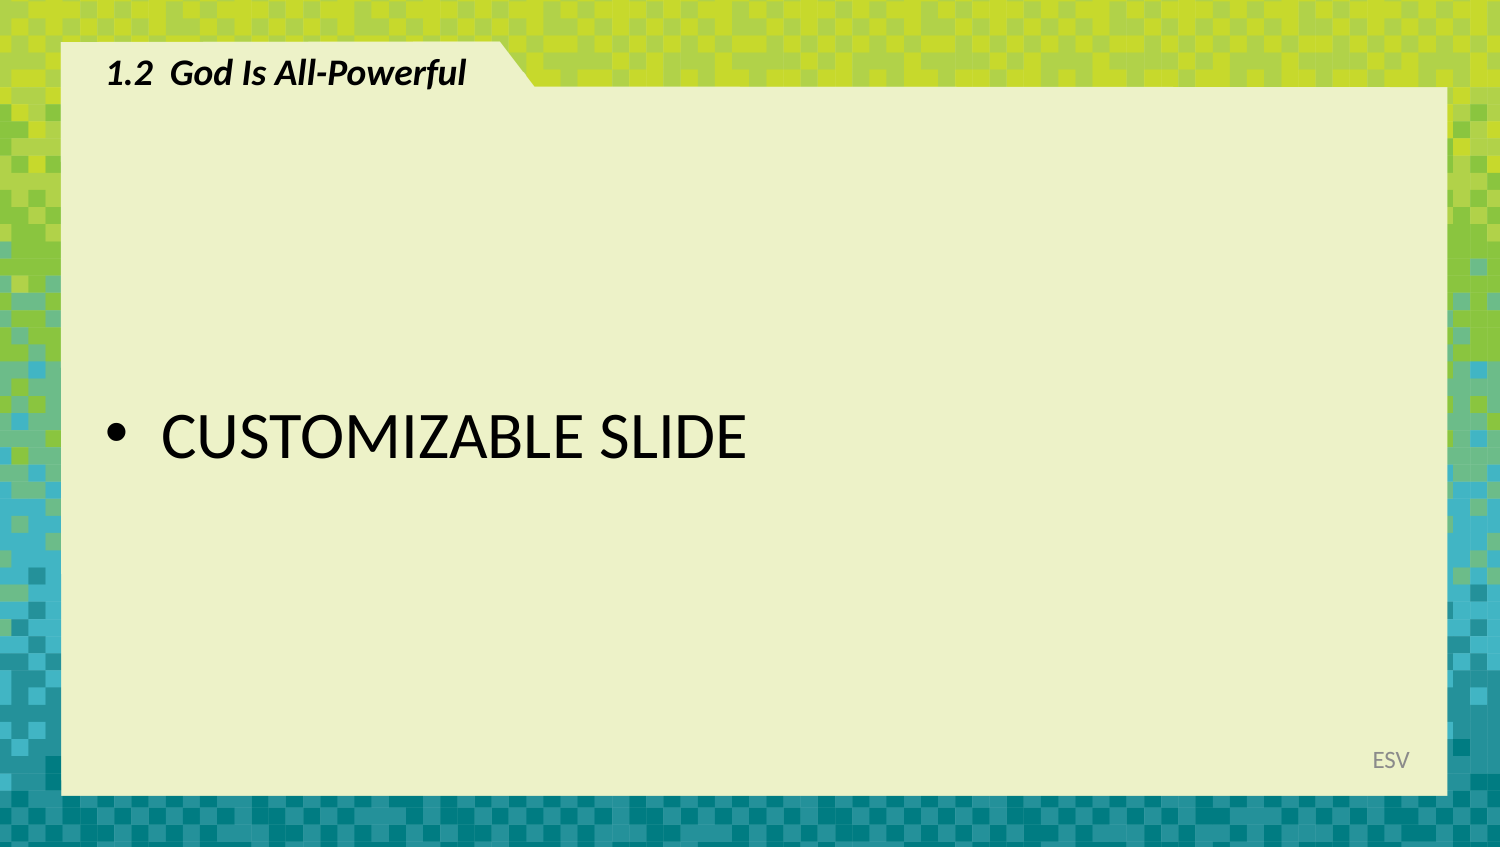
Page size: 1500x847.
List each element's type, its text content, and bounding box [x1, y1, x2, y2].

list CUSTOMIZABLE SLIDE [89, 141, 1403, 722]
picture [0, 0, 1500, 847]
footer ESV [950, 736, 1425, 782]
title 1.2 God Is All-Powerful [89, 33, 1420, 108]
